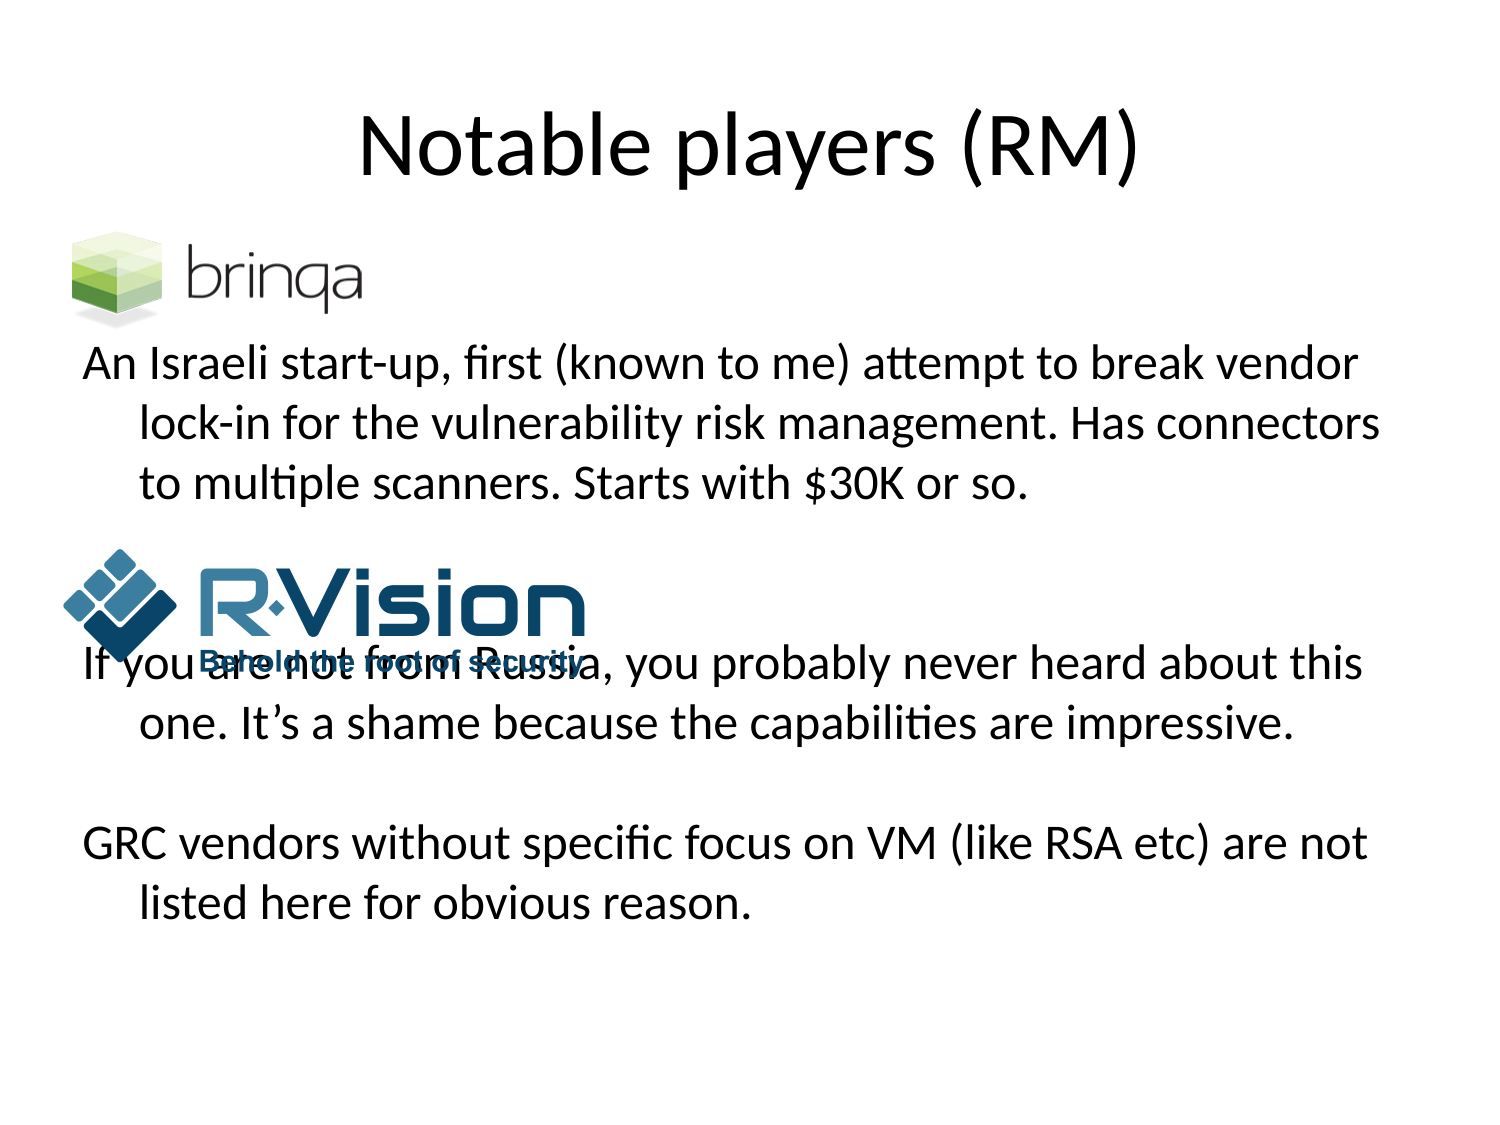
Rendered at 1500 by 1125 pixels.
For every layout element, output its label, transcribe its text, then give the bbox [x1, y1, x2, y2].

picture [71, 231, 372, 330]
text_box Notable players (RM) [75, 76, 1425, 201]
text_box An Israeli start-up, first (known to me) attempt to break vendor lock-in for the vulnerability risk management. Has connectors to multiple scanners. Starts with $30K or so. If you are not from Russia, you probably never heard about this one. It’s a shame because the capabilities are impressive. GRC vendors without specific focus on VM (like RSA etc) are not listed here for obvious reason. [75, 262, 1425, 938]
picture [55, 539, 600, 694]
